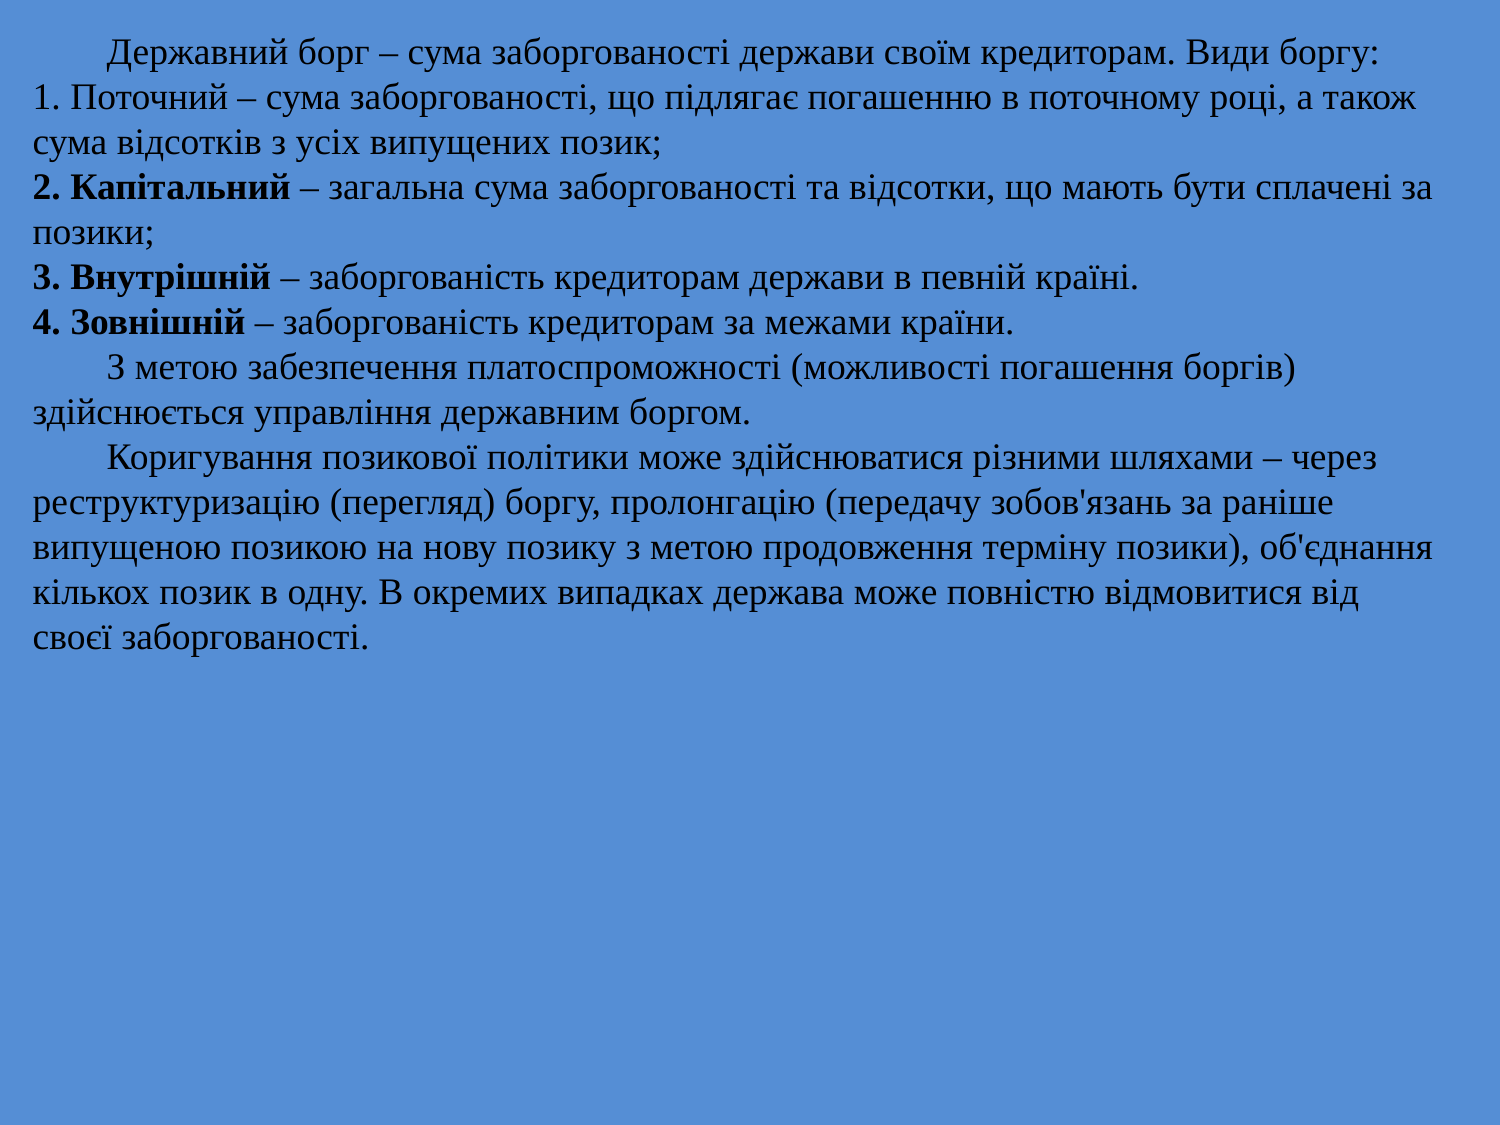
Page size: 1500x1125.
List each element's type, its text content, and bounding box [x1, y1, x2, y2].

list Державний борг – сума заборгованості держави своїм кредиторам. Види боргу: 1. Поточний – сума заборгованості, що підлягає погашенню в поточному році, а також сума відсотків з усіх випущених позик; 2. Капітальний – загальна сума заборгованості та відсотки, що мають бути сплачені за позики; 3. Внутрішній – заборгованість кредиторам держави в певній країні. 4. Зовнішній – заборгованість кредиторам за межами країни. З метою забезпечення платоспроможності (можливості погашення боргів) здійснюється управління державним боргом. Коригування позикової політики може здійснюватися різними шляхами – через реструктуризацію (перегляд) боргу, пролонгацію (передачу зобов'язань за раніше випущеною позикою на нову позику з метою продовження терміну позики), об'єднання кількох позик в одну. В окремих випадках держава може повністю відмовитися від своєї заборгованості. [17, 19, 1459, 941]
